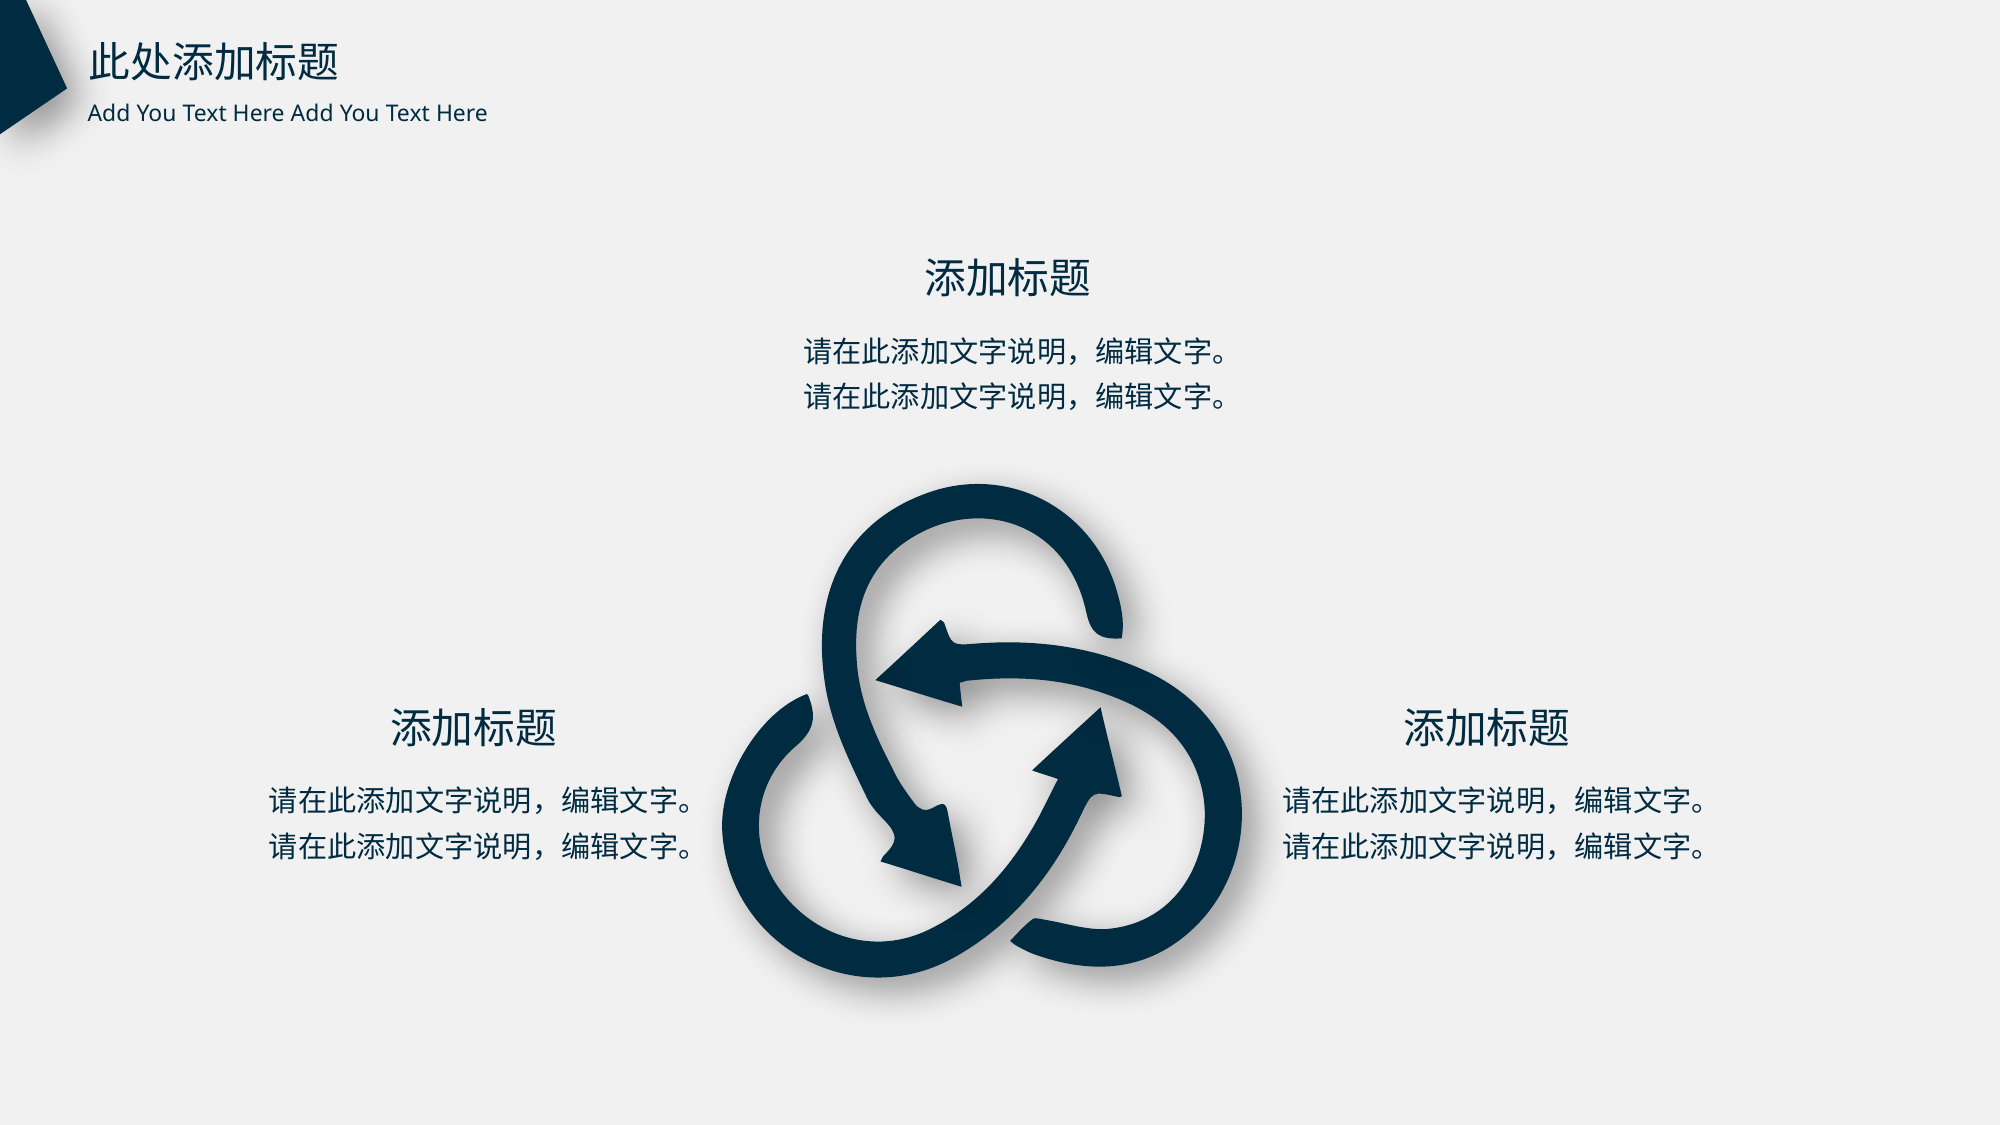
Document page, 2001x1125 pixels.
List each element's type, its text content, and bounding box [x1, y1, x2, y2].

text_box [899, 619, 1242, 967]
text_box 请在此添加文字说明，编辑文字。请在此添加文字说明，编辑文字。 [786, 315, 1230, 421]
text_box 添加标题 [364, 694, 584, 759]
text_box [0, 0, 68, 135]
text_box 请在此添加文字说明，编辑文字。请在此添加文字说明，编辑文字。 [1265, 764, 1709, 871]
text_box 添加标题 [1377, 694, 1597, 759]
text_box Add You Text Here Add You Text Here [82, 83, 532, 134]
text_box [821, 483, 1123, 887]
text_box 此处添加标题 [77, 28, 355, 83]
text_box 添加标题 [898, 244, 1118, 310]
text_box 请在此添加文字说明，编辑文字。请在此添加文字说明，编辑文字。 [251, 764, 696, 871]
text_box [722, 694, 1122, 978]
